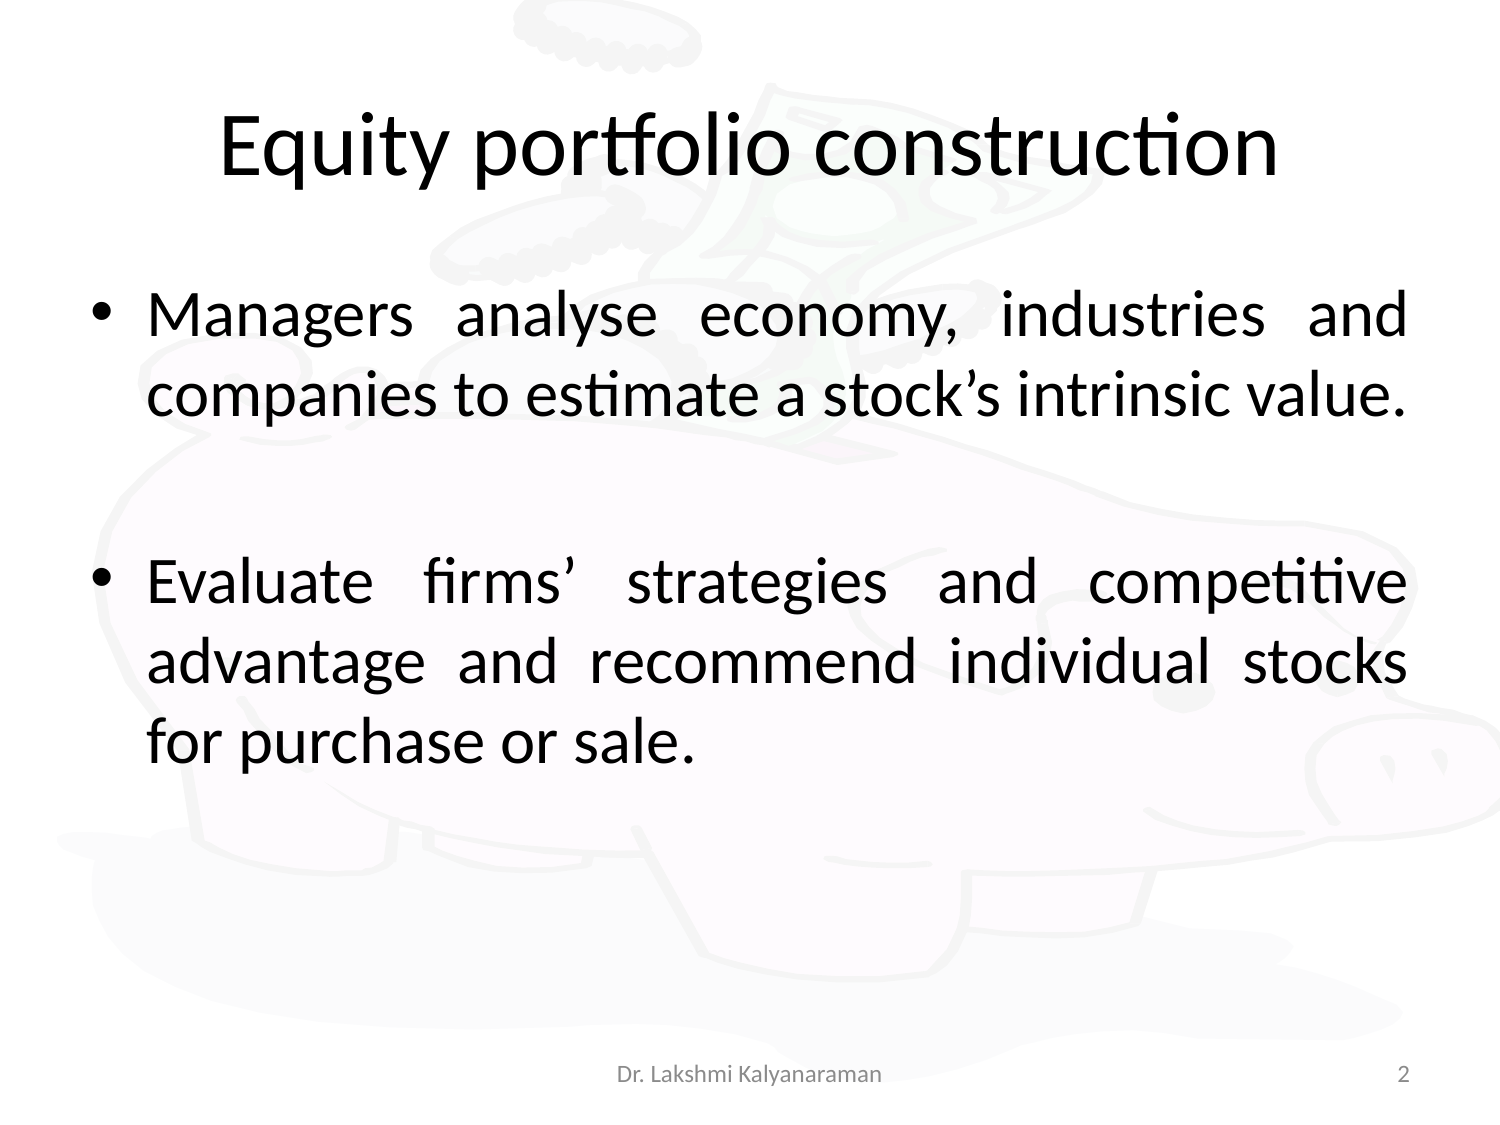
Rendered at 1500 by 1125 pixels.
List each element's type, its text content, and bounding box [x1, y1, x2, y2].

footer Dr. Lakshmi Kalyanaraman [512, 1042, 988, 1103]
title Equity portfolio construction [75, 45, 1425, 233]
list Managers analyse economy, industries and companies to estimate a stock’s intrinsic value. Evaluate firms’ strategies and competitive advantage and recommend individual stocks for purchase or sale. [75, 262, 1425, 1005]
slide_number 2 [1074, 1042, 1425, 1103]
